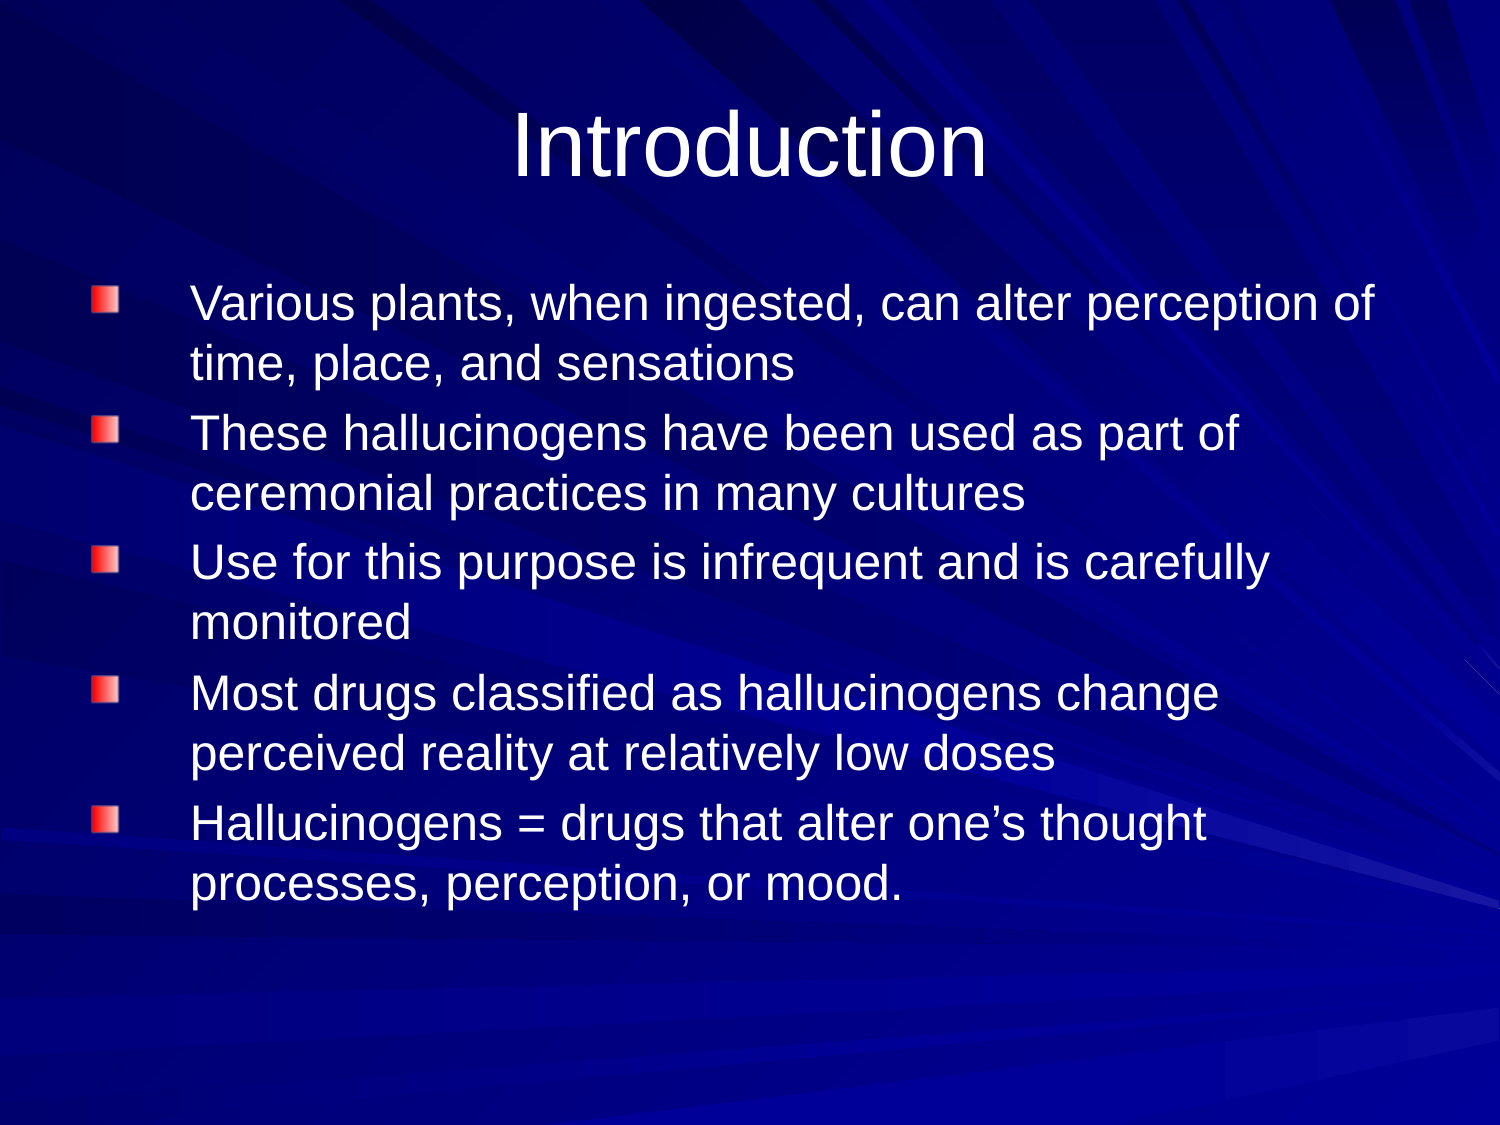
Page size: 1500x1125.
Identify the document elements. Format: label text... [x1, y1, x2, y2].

title Introduction [74, 45, 1426, 234]
picture [90, 284, 122, 316]
picture [90, 544, 122, 576]
picture [90, 414, 122, 446]
picture [90, 674, 122, 706]
picture [90, 804, 122, 836]
list Various plants, when ingested, can alter perception of time, place, and sensations These hallucinogens have been used as part of ceremonial practices in many cultures Use for this purpose is infrequent and is carefully monitored Most drugs classified as hallucinogens change perceived reality at relatively low doses Hallucinogens = drugs that alter one’s thought processes, perception, or mood. [74, 262, 1426, 1006]
